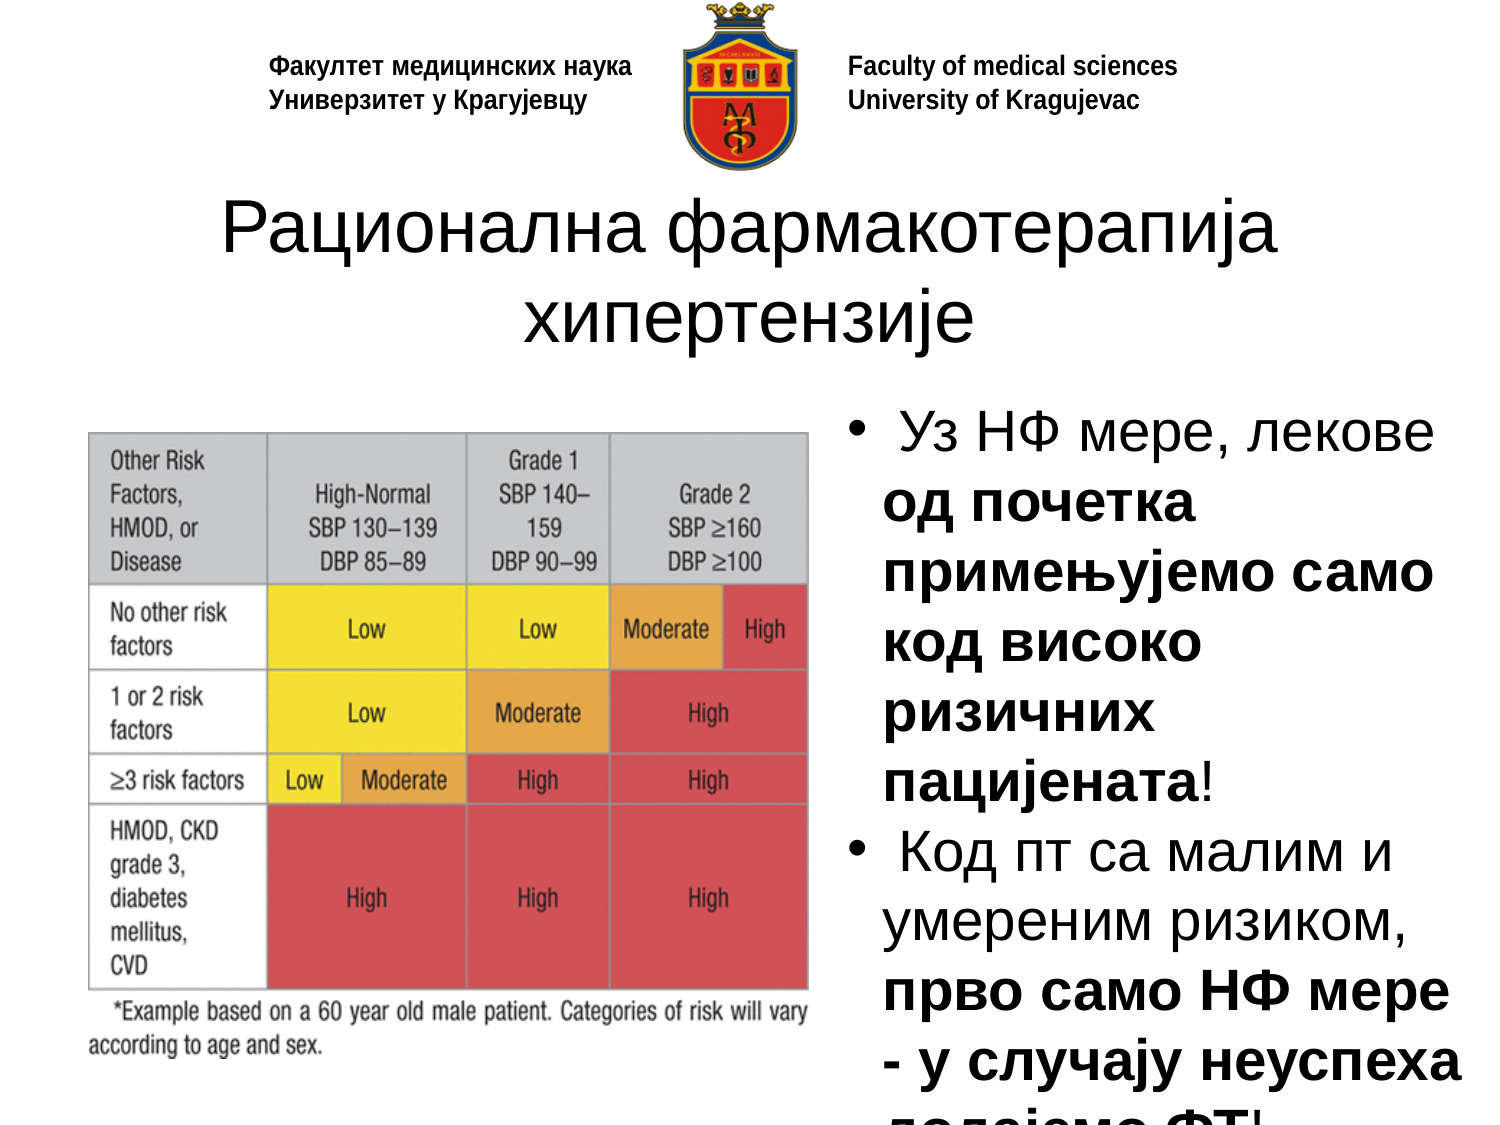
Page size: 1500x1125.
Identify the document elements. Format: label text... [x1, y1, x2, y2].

title Рационална фармакотерапија хипертензије [74, 173, 1426, 362]
picture [88, 432, 810, 1059]
text_box Уз НФ мере, лекове од почетка примењујемо само код високо ризичних пацијената! Код пт са малим и умереним ризиком, прво само НФ мере - у случају неуспеха додајемо ФТ! [832, 385, 1500, 1125]
